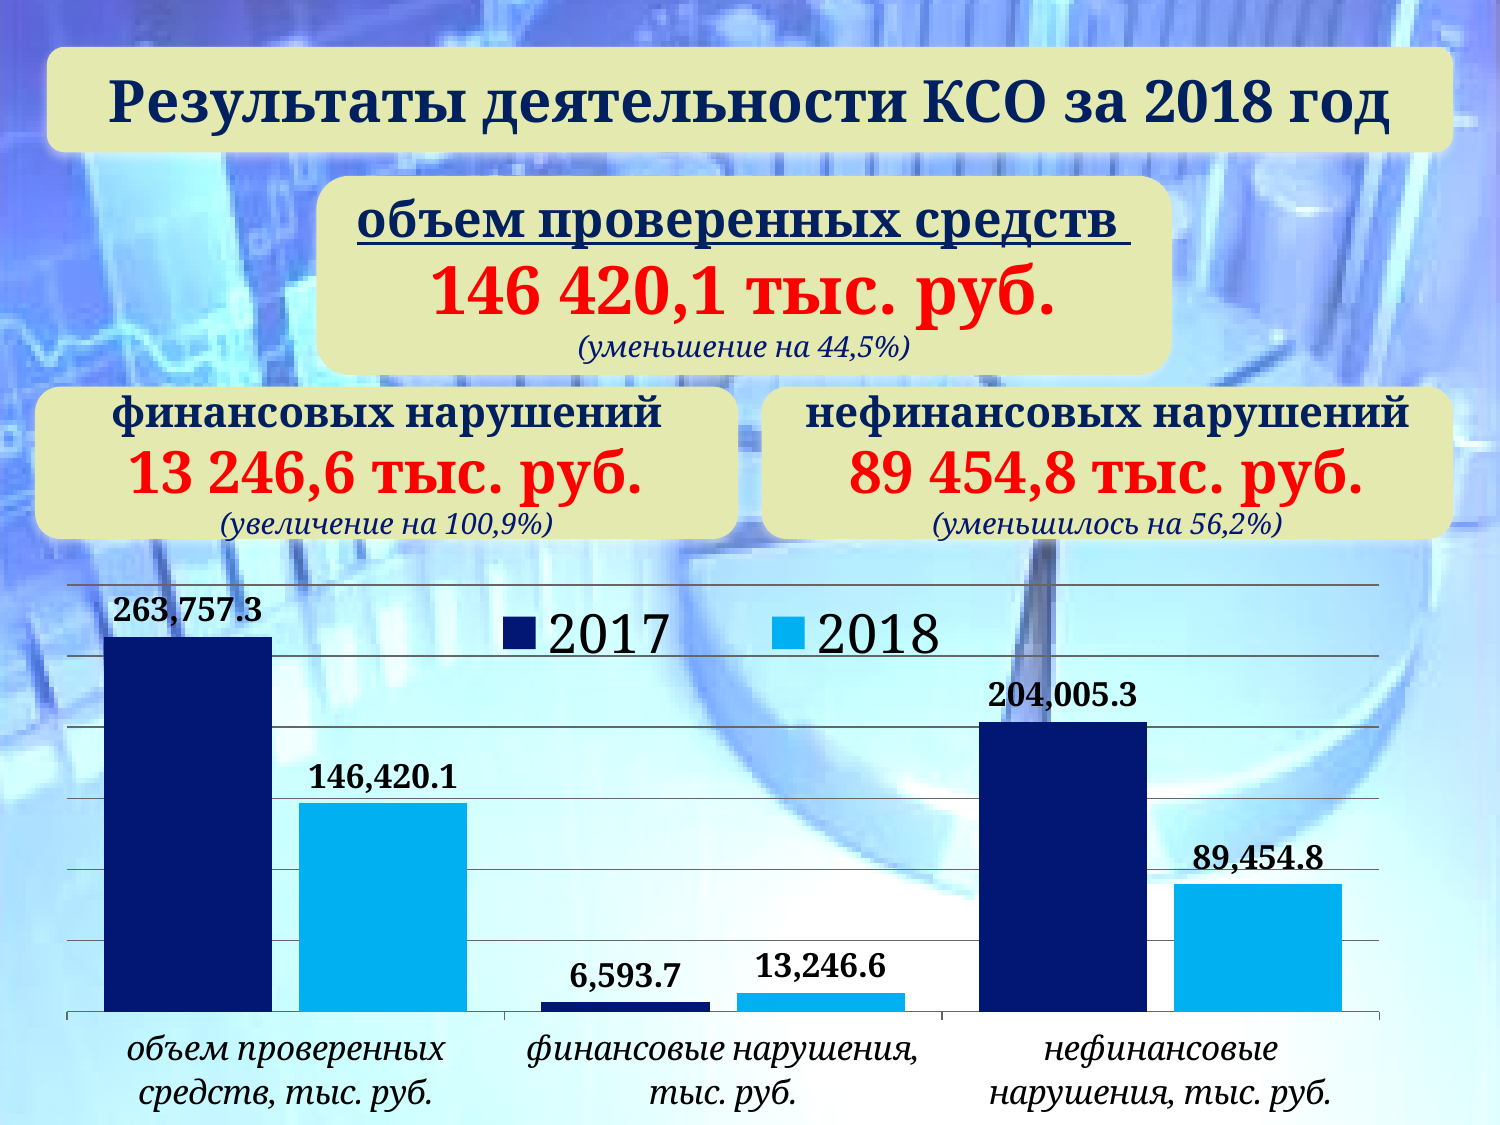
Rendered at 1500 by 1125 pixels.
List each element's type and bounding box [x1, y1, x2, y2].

chart [34, 573, 1500, 1125]
picture [0, 0, 1500, 1125]
